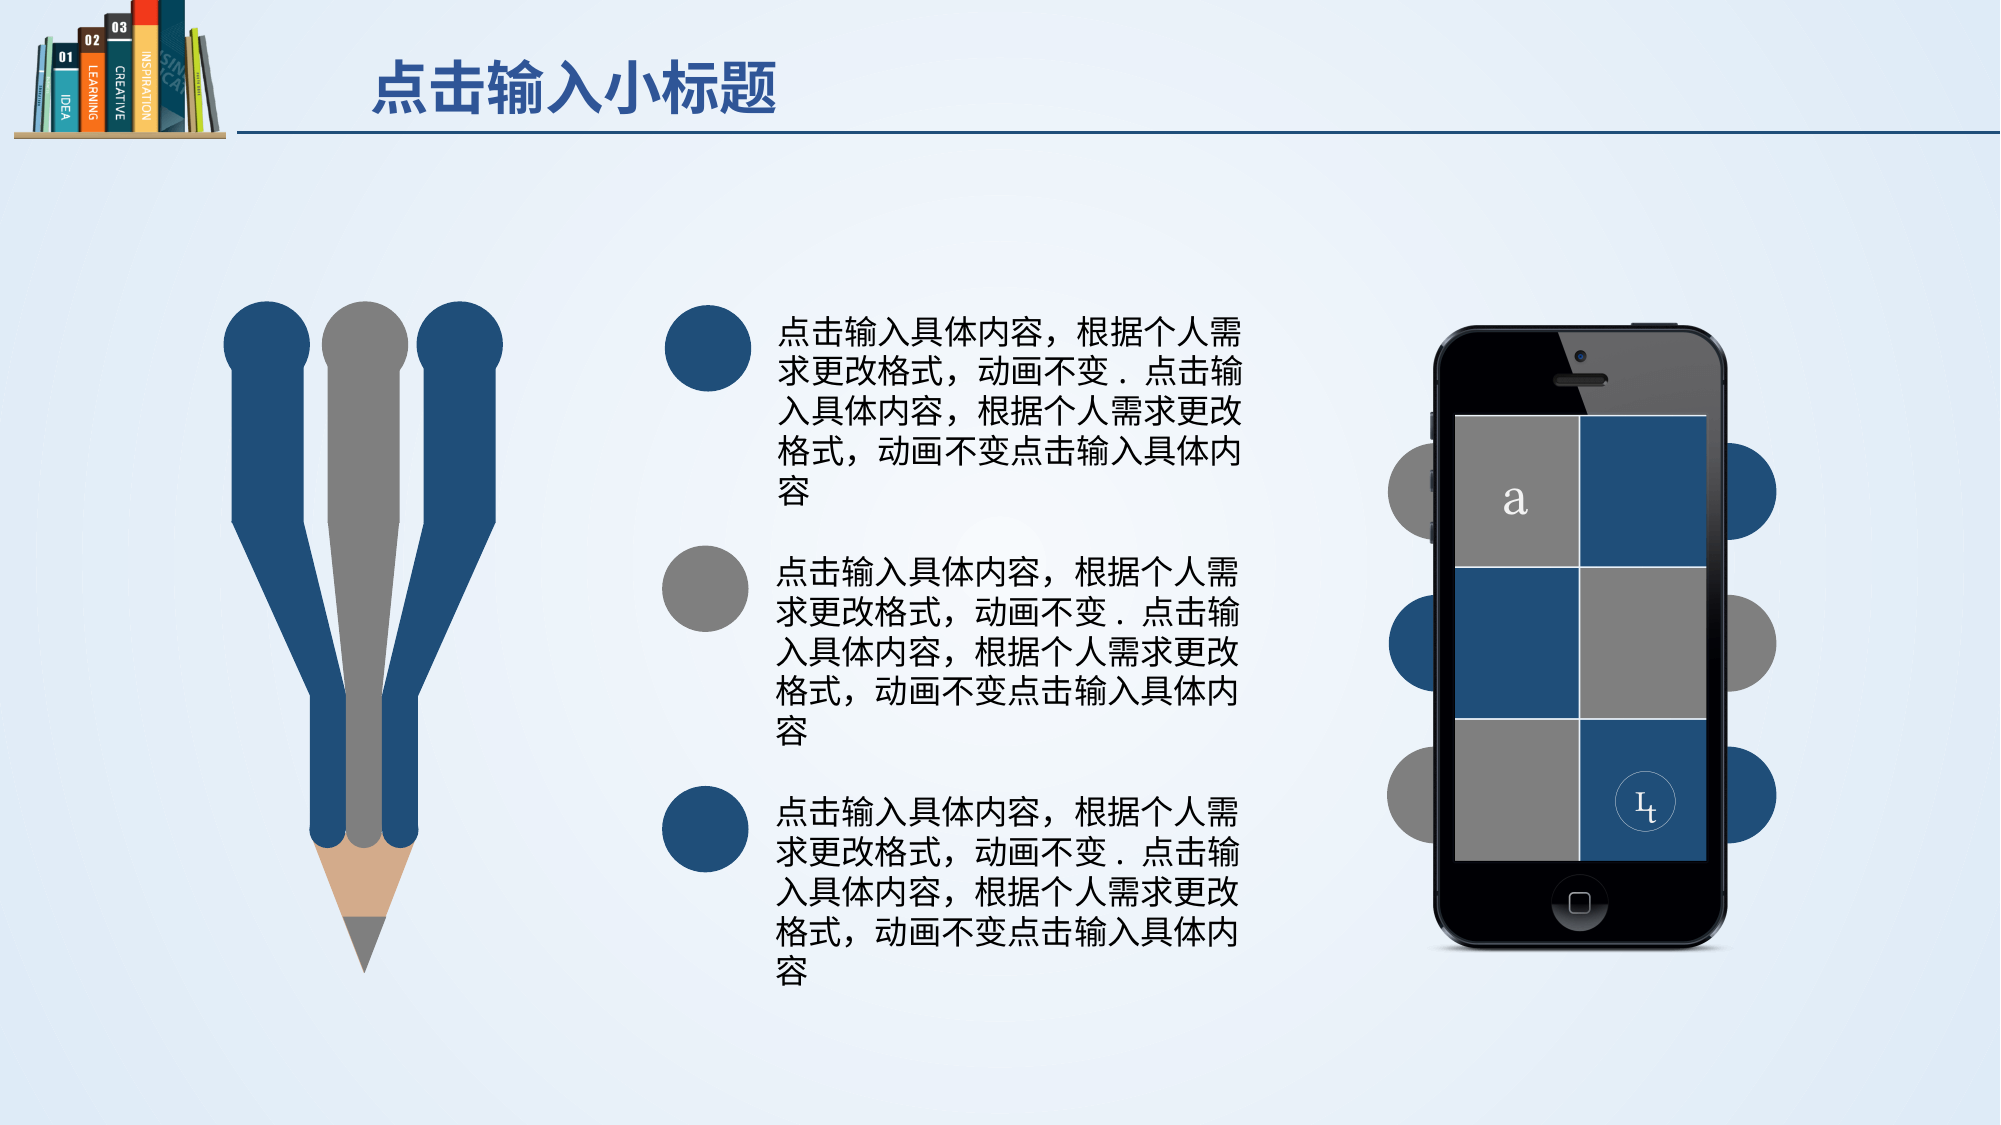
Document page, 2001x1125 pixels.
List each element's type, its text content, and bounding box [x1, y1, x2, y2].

text_box 点击输入具体内容，根据个人需求更改格式，动画不变. 点击输入具体内容，根据个人需求更改格式，动画不变点击输入具体内容 [760, 543, 1282, 758]
picture [169, 59, 175, 67]
text_box [661, 544, 750, 633]
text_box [223, 301, 503, 974]
text_box 点击输入小标题 [355, 43, 812, 129]
text_box 点击输入具体内容，根据个人需求更改格式，动画不变. 点击输入具体内容，根据个人需求更改格式，动画不变点击输入具体内容 [763, 303, 1285, 518]
text_box 点击输入具体内容，根据个人需求更改格式，动画不变. 点击输入具体内容，根据个人需求更改格式，动画不变点击输入具体内容 [760, 783, 1282, 998]
picture [1388, 290, 1777, 996]
text_box [661, 784, 750, 874]
picture [14, 0, 226, 139]
text_box [663, 304, 753, 393]
